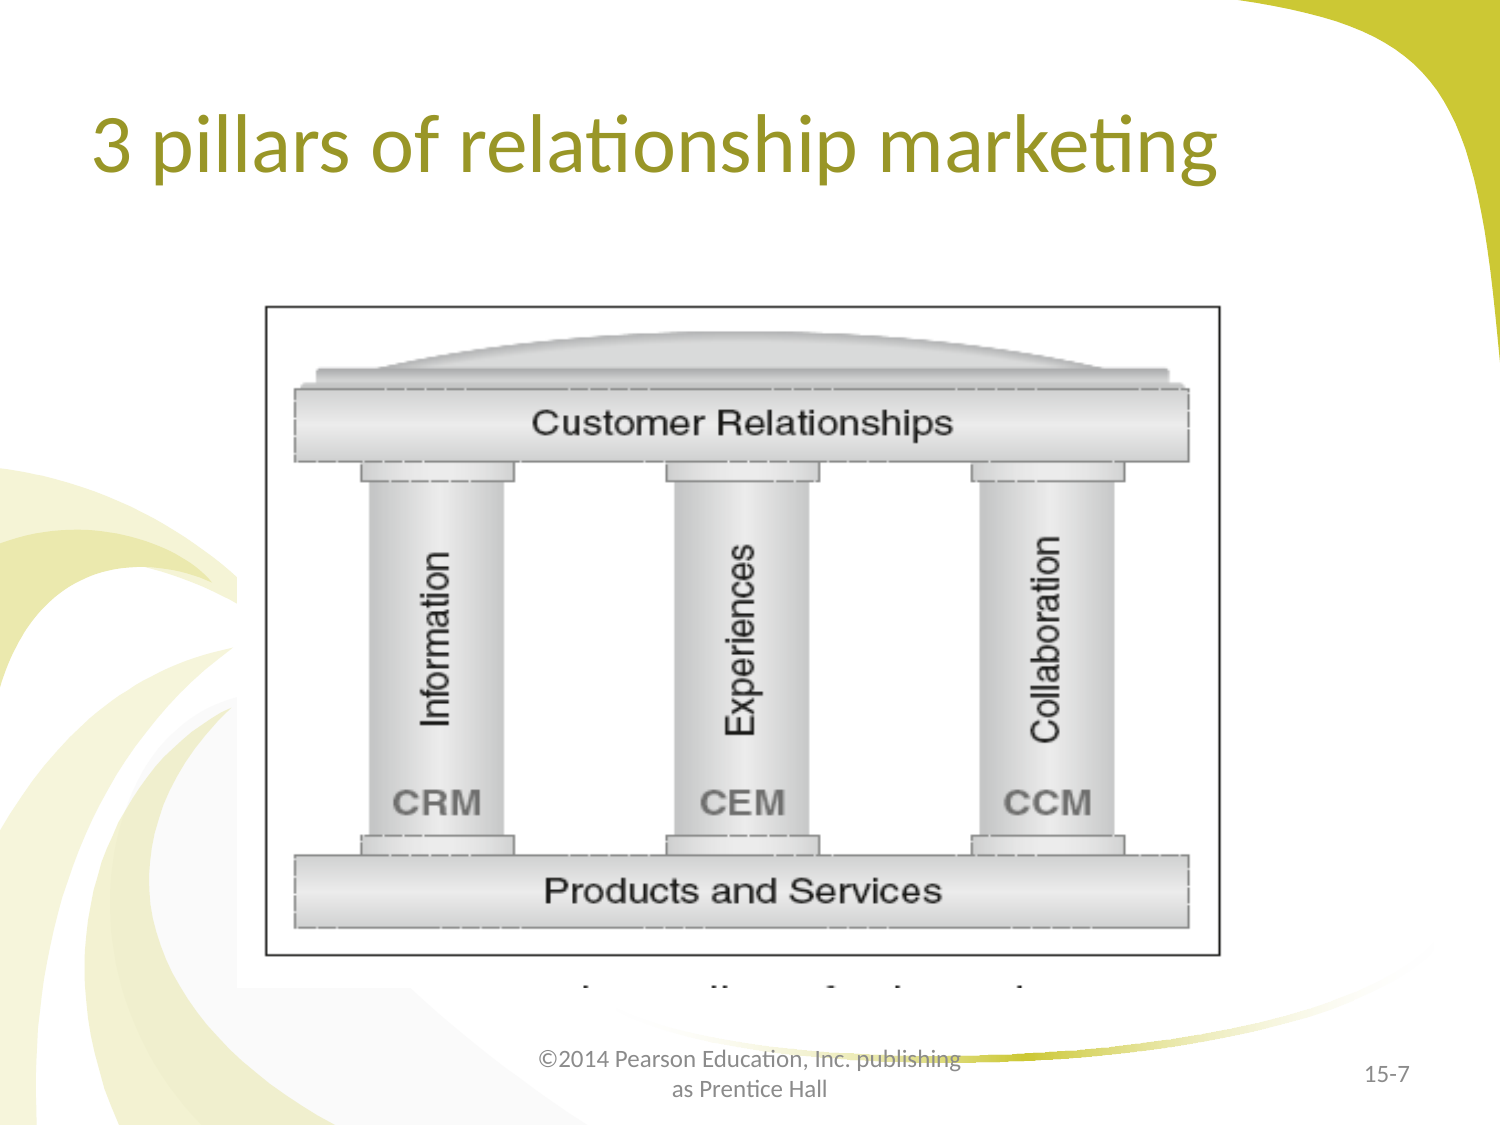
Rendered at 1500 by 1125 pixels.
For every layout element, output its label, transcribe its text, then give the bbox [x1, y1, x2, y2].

slide_number 15-7 [1074, 1042, 1425, 1103]
picture [237, 279, 1251, 988]
footer ©2014 Pearson Education, Inc. publishing as Prentice Hall [512, 1042, 988, 1103]
title 3 pillars of relationship marketing [75, 45, 1425, 233]
